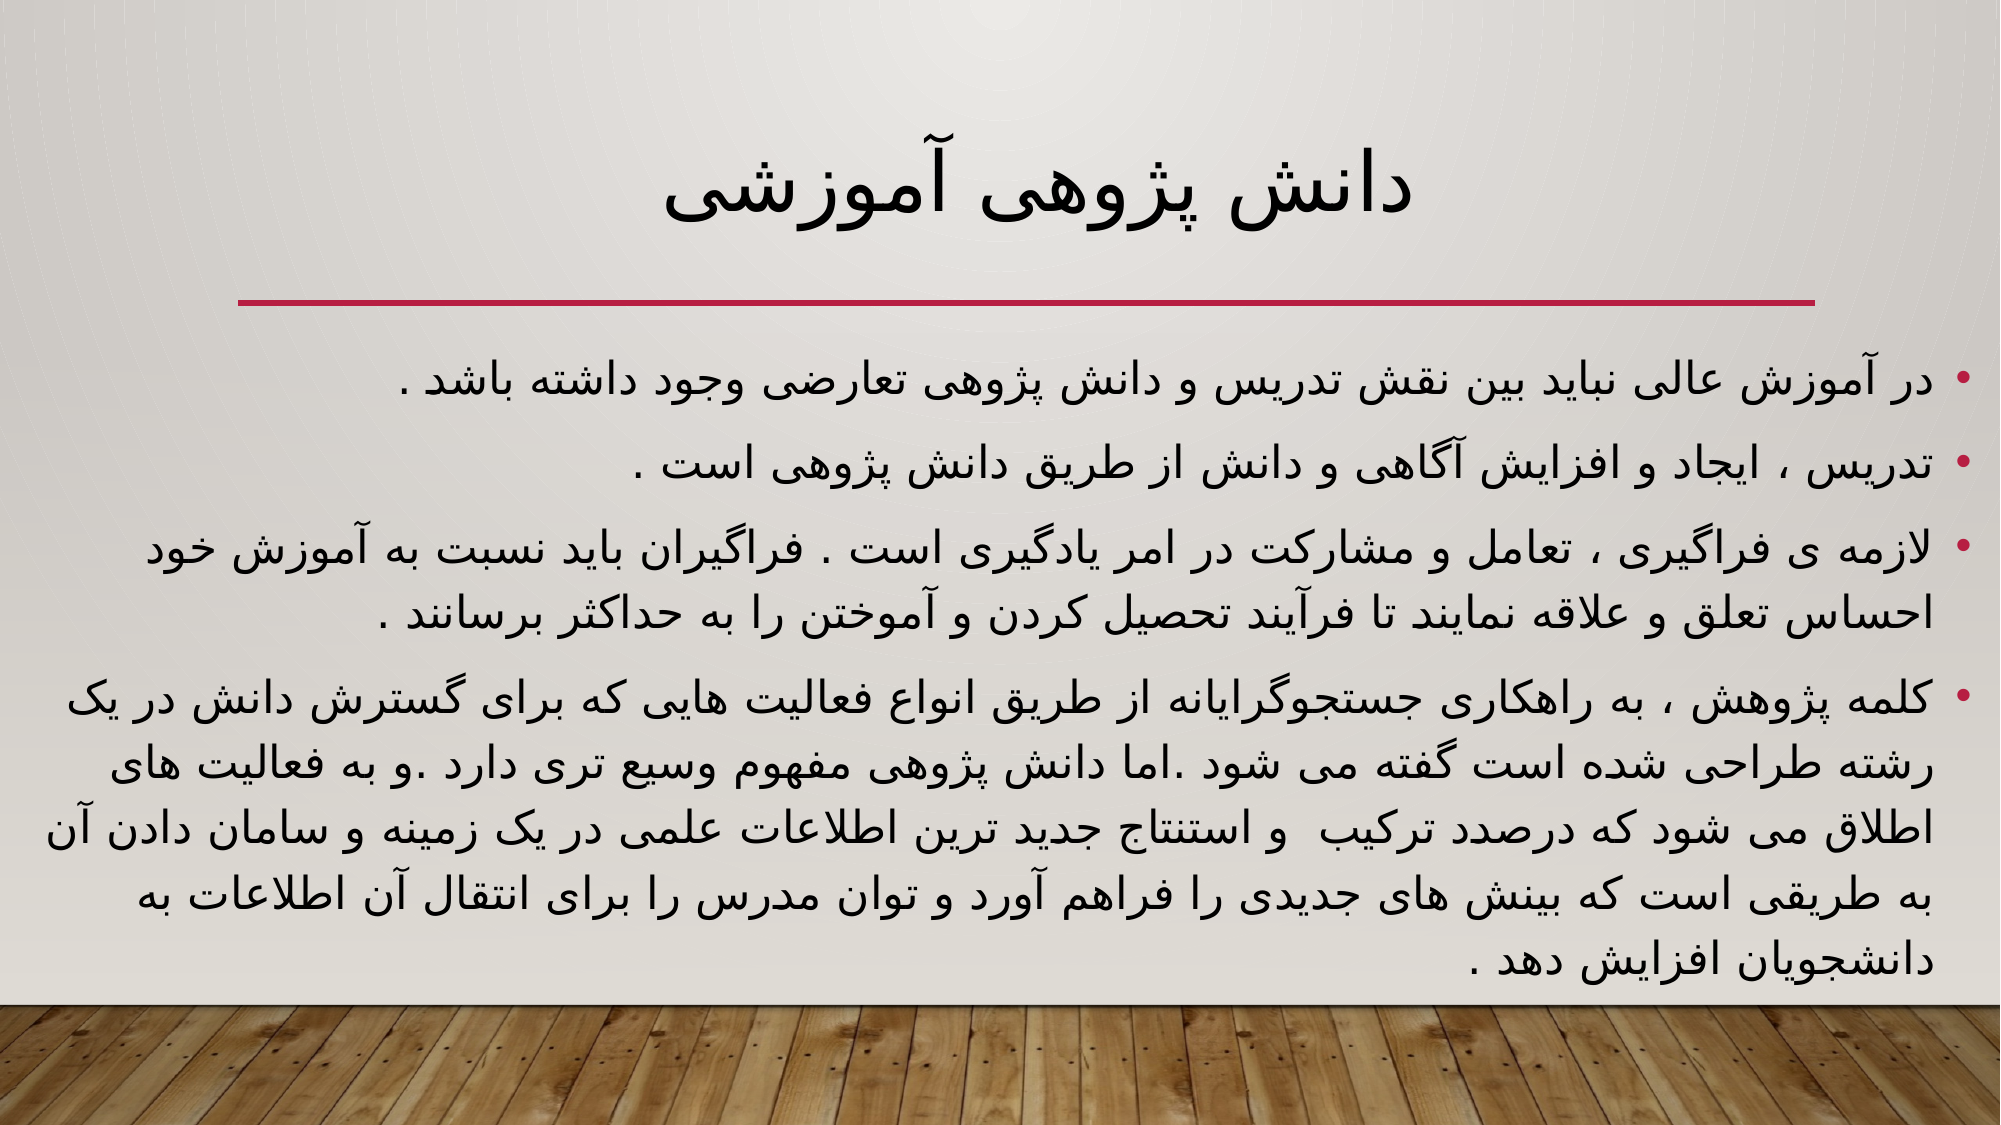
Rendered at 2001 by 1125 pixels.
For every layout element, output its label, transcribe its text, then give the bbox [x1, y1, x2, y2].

title دانش پژوهی آموزشی [238, 131, 1814, 305]
picture [0, 1005, 2000, 1125]
list در آموزش عالی نباید بین نقش تدریس و دانش پژوهی تعارضی وجود داشته باشد . تدریس ، ایجاد و افزایش آگاهی و دانش از طریق دانش پژوهی است . لازمه ی فراگیری ، تعامل و مشارکت در امر یادگیری است . فراگیران باید نسبت به آموزش خود احساس تعلق و علاقه نمایند تا فرآیند تحصیل کردن و آموختن را به حداکثر برسانند . کلمه پژوهش ، به راهکاری جستجوگرایانه از طریق انواع فعالیت هایی که برای گسترش دانش در یک رشته طراحی شده است گفته می شود .اما دانش پژوهی مفهوم وسیع تری دارد .و به فعالیت های اطلاق می شود که درصدد ترکیب و استنتاج جدید ترین اطلاعات علمی در یک زمینه و سامان دادن آن به طریقی است که بینش های جدیدی را فراهم آورد و توان مدرس را برای انتقال آن اطلاعات به دانشجویان افزایش دهد . [14, 330, 1986, 995]
